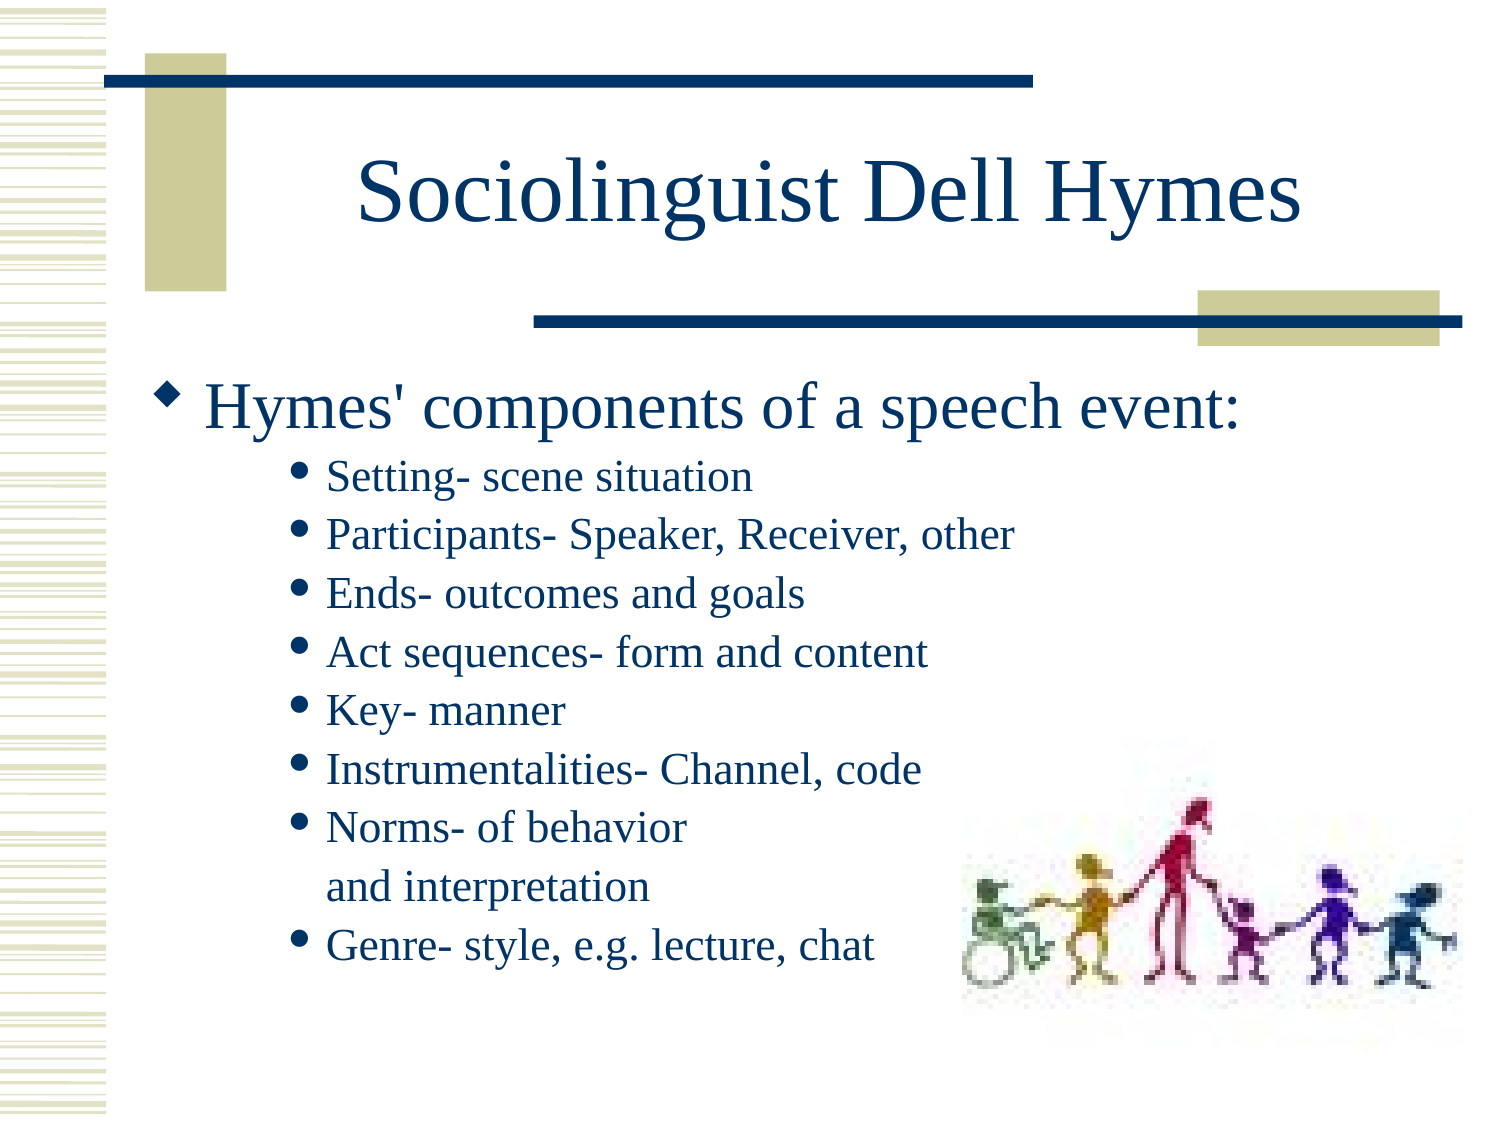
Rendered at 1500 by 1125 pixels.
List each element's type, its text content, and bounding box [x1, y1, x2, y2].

title Sociolinguist Dell Hymes [224, 99, 1436, 288]
list Hymes' components of a speech event: Setting- scene situation Participants- Speaker, Receiver, other Ends- outcomes and goals Act sequences- form and content Key- manner Instrumentalities- Channel, code Norms- of behavior and interpretation Genre- style, e.g. lecture, chat [132, 363, 1439, 1001]
picture [962, 662, 1463, 1125]
